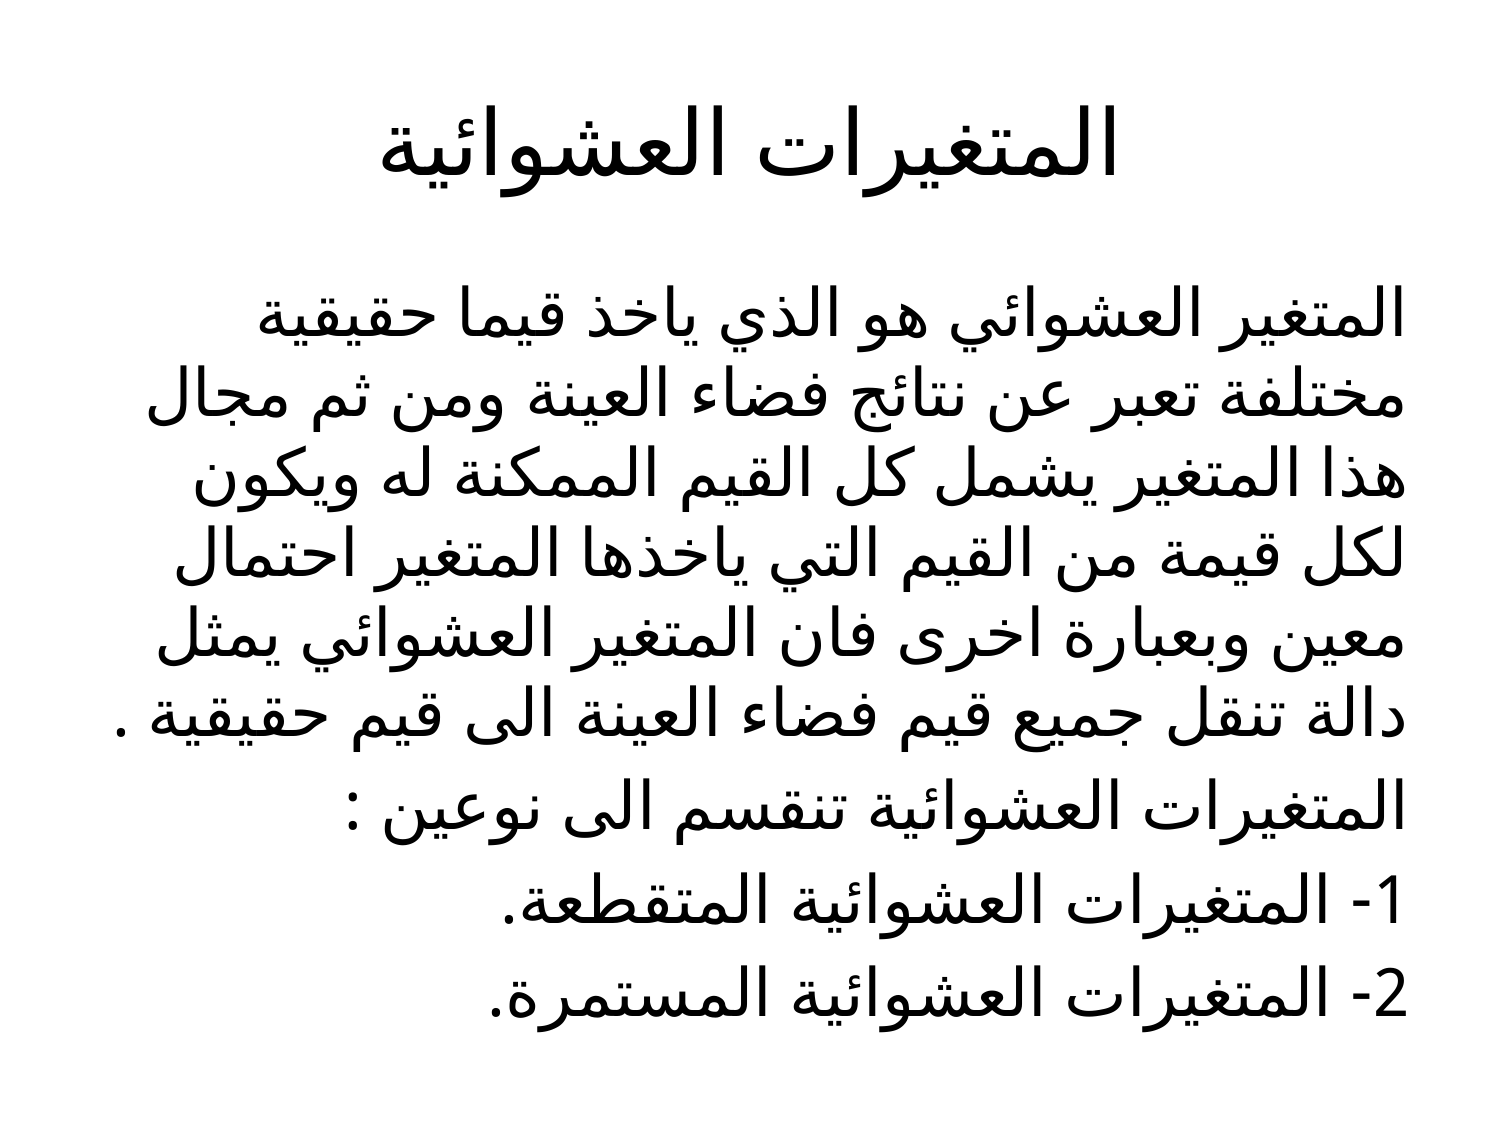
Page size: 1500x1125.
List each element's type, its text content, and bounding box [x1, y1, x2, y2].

list المتغير العشوائي هو الذي ياخذ قيما حقيقية مختلفة تعبر عن نتائج فضاء العينة ومن ثم مجال هذا المتغير يشمل كل القيم الممكنة له ويكون لكل قيمة من القيم التي ياخذها المتغير احتمال معين وبعبارة اخرى فان المتغير العشوائي يمثل دالة تنقل جميع قيم فضاء العينة الى قيم حقيقية . المتغيرات العشوائية تنقسم الى نوعين : 1- المتغيرات العشوائية المتقطعة. 2- المتغيرات العشوائية المستمرة. [75, 262, 1425, 1005]
title المتغيرات العشوائية [75, 45, 1425, 233]
